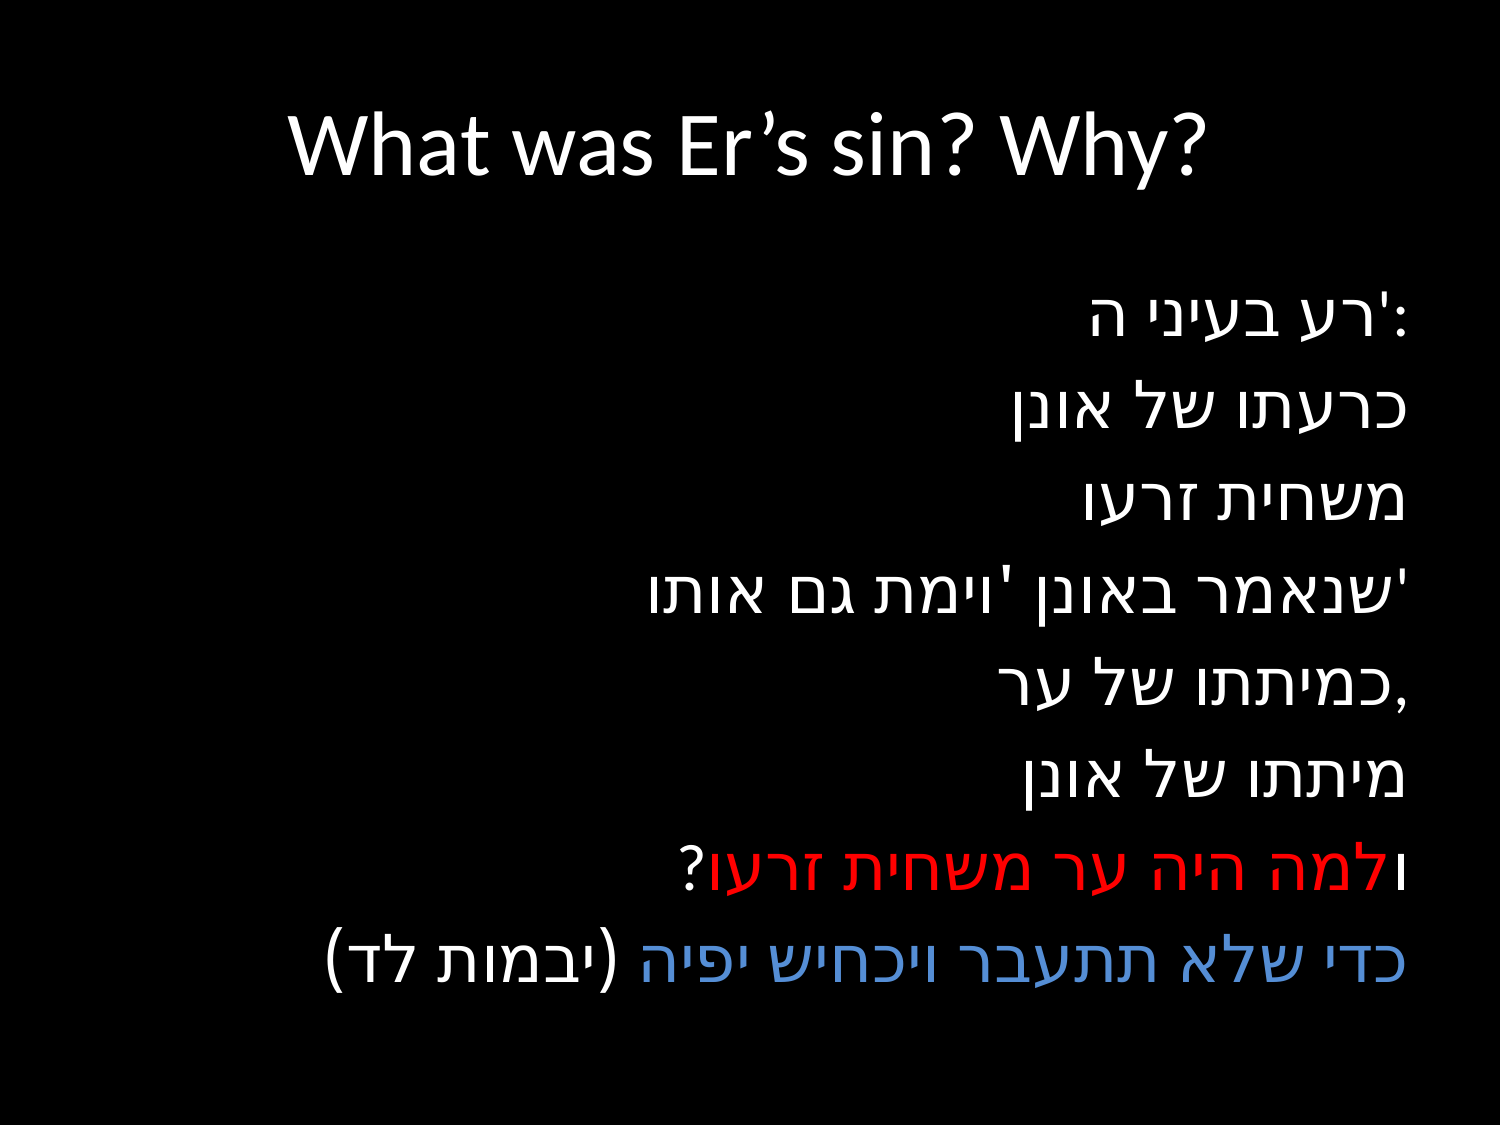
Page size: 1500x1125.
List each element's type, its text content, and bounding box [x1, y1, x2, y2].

list רע בעיני ה': כרעתו של אונן משחית זרעו שנאמר באונן 'וימת גם אותו' כמיתתו של ער, מיתתו של אונן ?ולמה היה ער משחית זרעו כדי שלא תתעבר ויכחיש יפיה (יבמות לד) [75, 262, 1425, 1005]
title What was Er’s sin? Why? [75, 45, 1425, 233]
